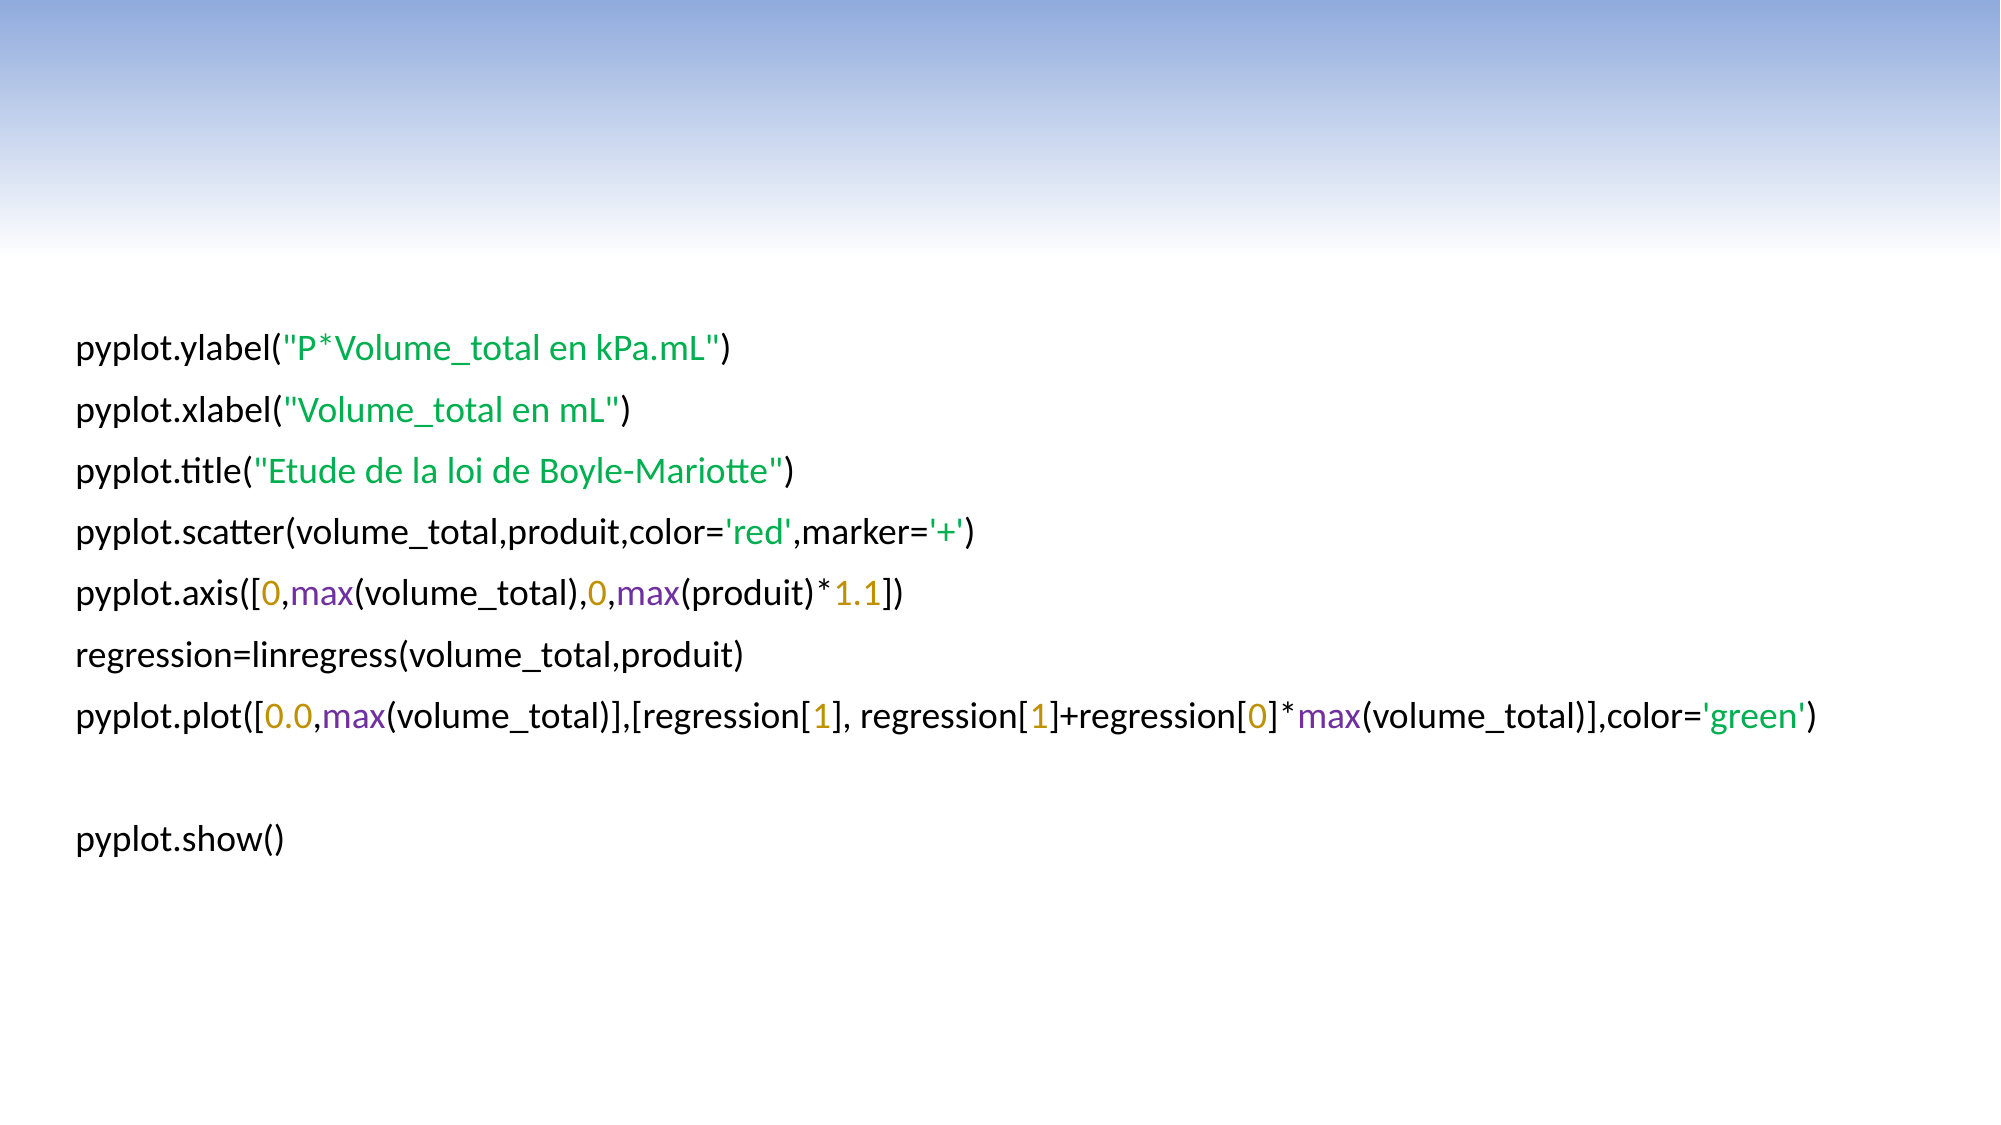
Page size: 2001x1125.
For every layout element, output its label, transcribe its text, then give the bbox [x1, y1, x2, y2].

list pyplot.ylabel("P*Volume_total en kPa.mL") pyplot.xlabel("Volume_total en mL") pyplot.title("Etude de la loi de Boyle-Mariotte") pyplot.scatter(volume_total,produit,color='red',marker='+') pyplot.axis([0,max(volume_total),0,max(produit)*1.1]) regression=linregress(volume_total,produit) pyplot.plot([0.0,max(volume_total)],[regression[1], regression[1]+regression[0]*max(volume_total)],color='green') pyplot.show() [60, 320, 1940, 888]
